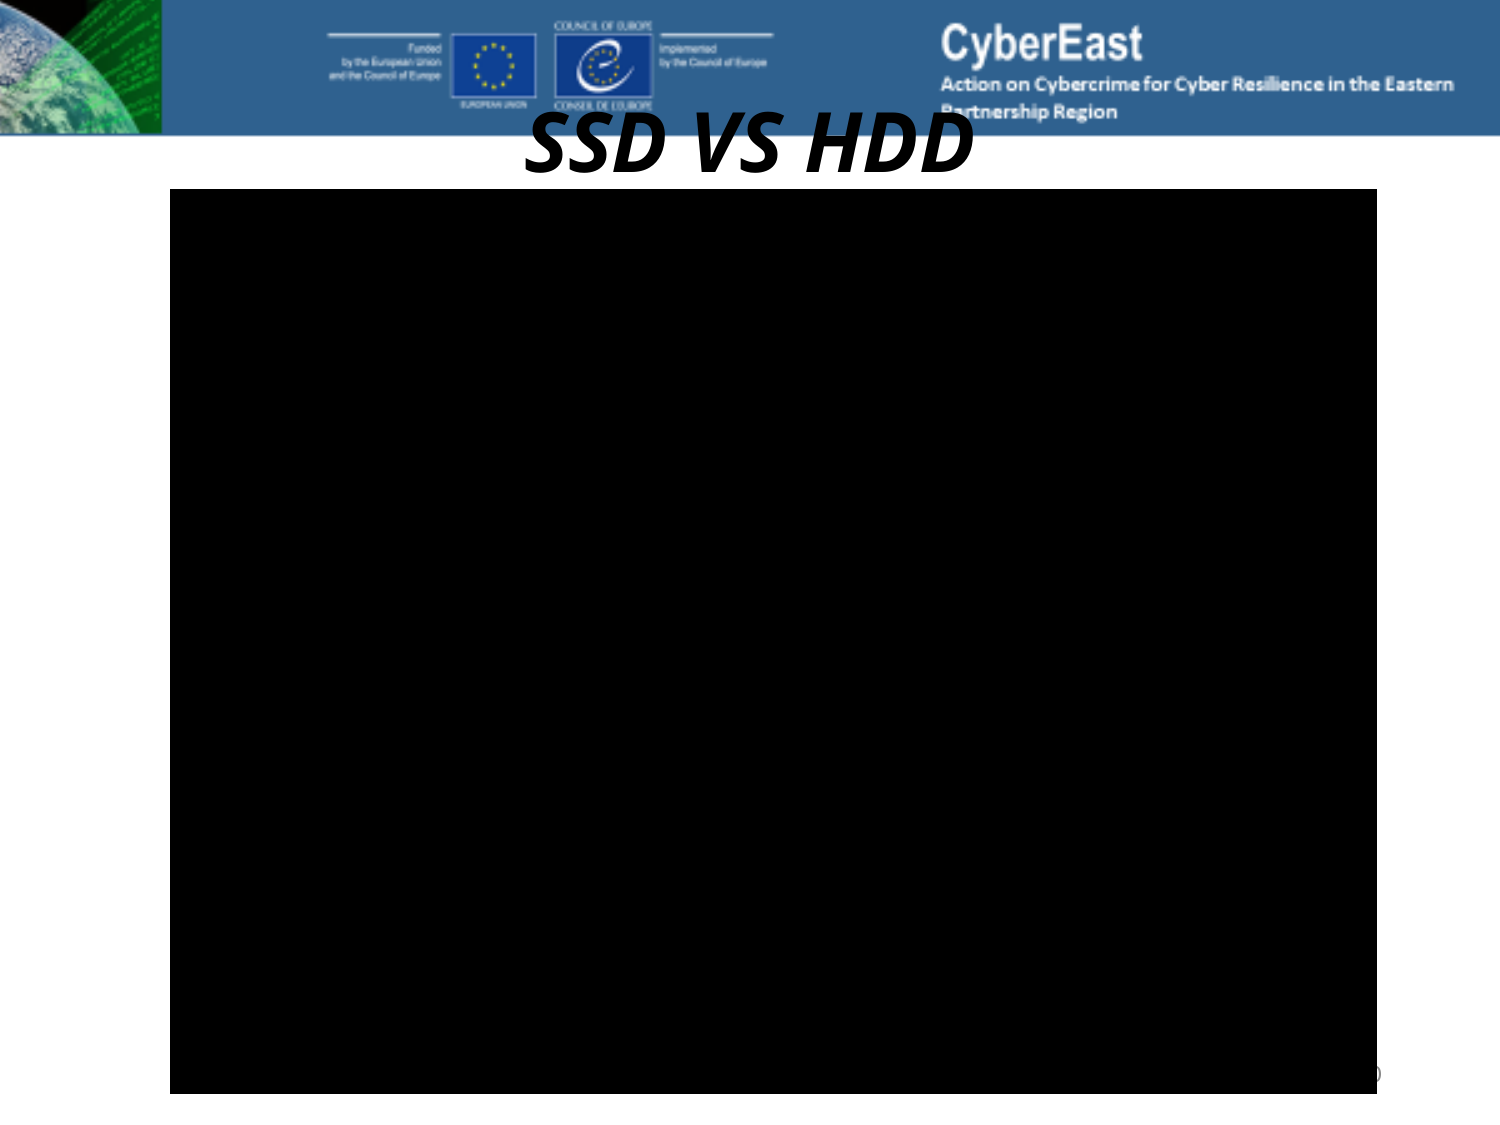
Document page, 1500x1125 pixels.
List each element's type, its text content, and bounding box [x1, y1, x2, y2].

picture [0, 0, 1500, 1125]
text_box SSD VS HDD [74, 45, 1425, 233]
slide_number 10 [1059, 1042, 1397, 1103]
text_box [169, 188, 1378, 1095]
